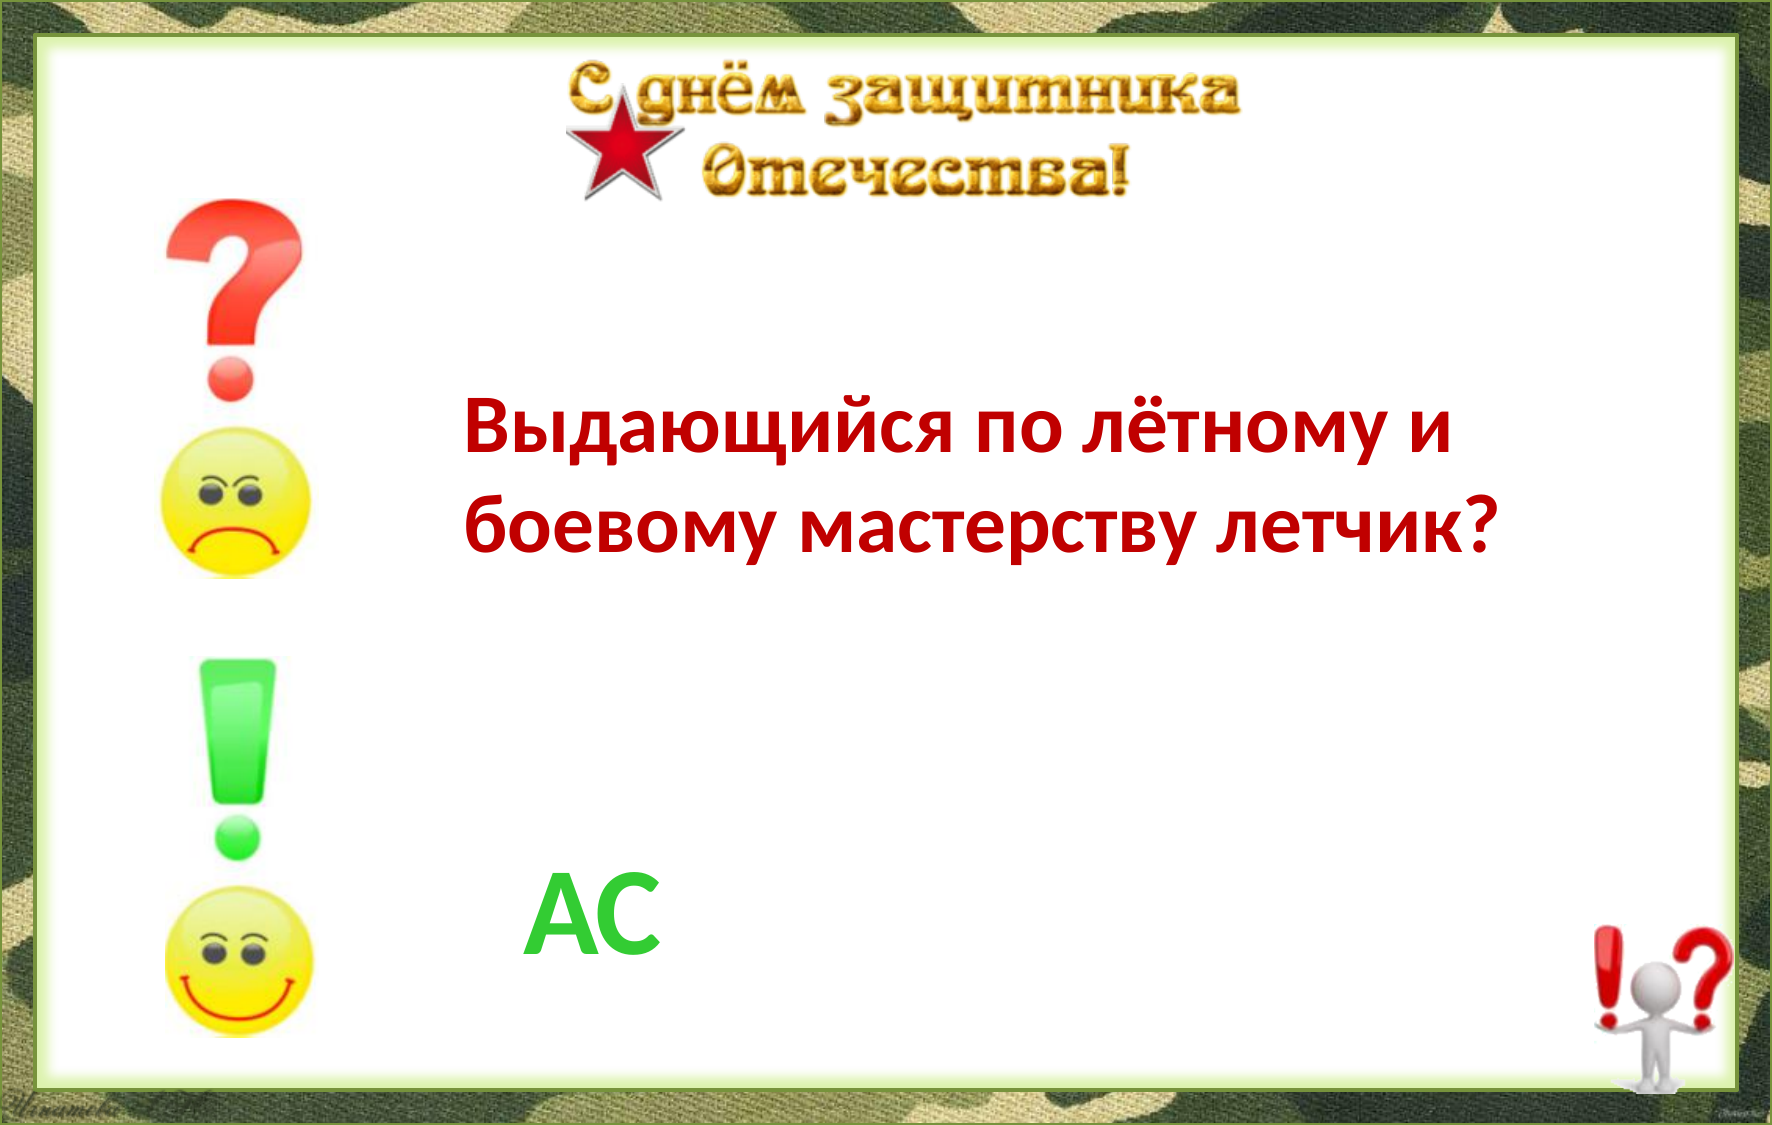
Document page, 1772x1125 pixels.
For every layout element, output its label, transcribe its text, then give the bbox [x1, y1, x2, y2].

picture [566, 54, 1243, 205]
text_box АС [508, 822, 677, 987]
picture [165, 656, 319, 1038]
text_box Выдающийся по лётному и боевому мастерству летчик? [448, 361, 1607, 577]
picture [2, 2, 1770, 1123]
picture [154, 198, 319, 580]
